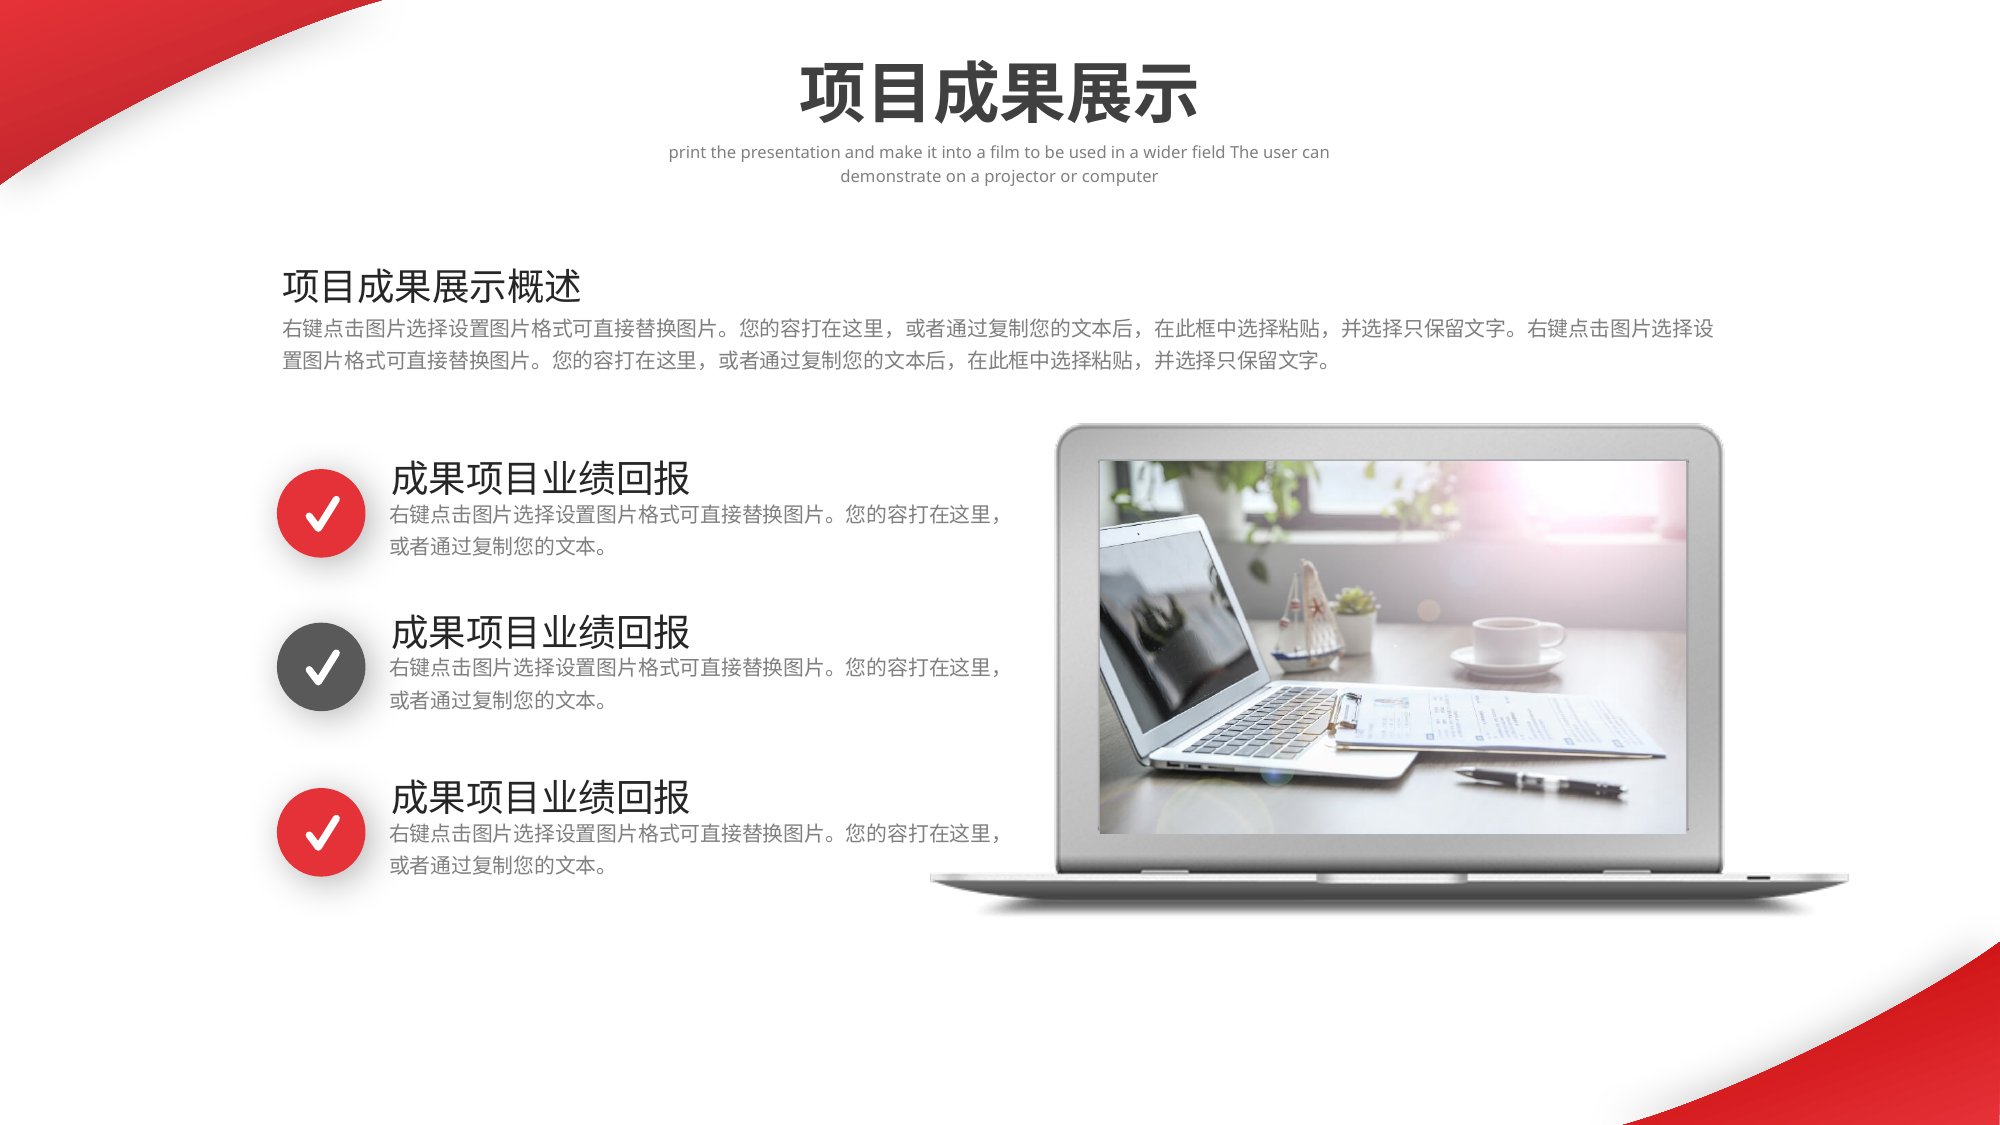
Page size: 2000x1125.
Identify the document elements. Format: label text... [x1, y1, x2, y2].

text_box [905, 410, 1882, 957]
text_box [276, 745, 899, 884]
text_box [276, 579, 899, 718]
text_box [276, 426, 899, 565]
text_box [649, 43, 1351, 195]
text_box 项目成果展示概述 右键点击图片选择设置图片格式可直接替换图片。您的容打在这里，或者通过复制您的文本后，在此框中选择粘贴，并选择只保留文字。右键点击图片选择设置图片格式可直接替换图片。您的容打在这里，或者通过复制您的文本后，在此框中选择粘贴，并选择只保留文字。 [267, 242, 1745, 379]
